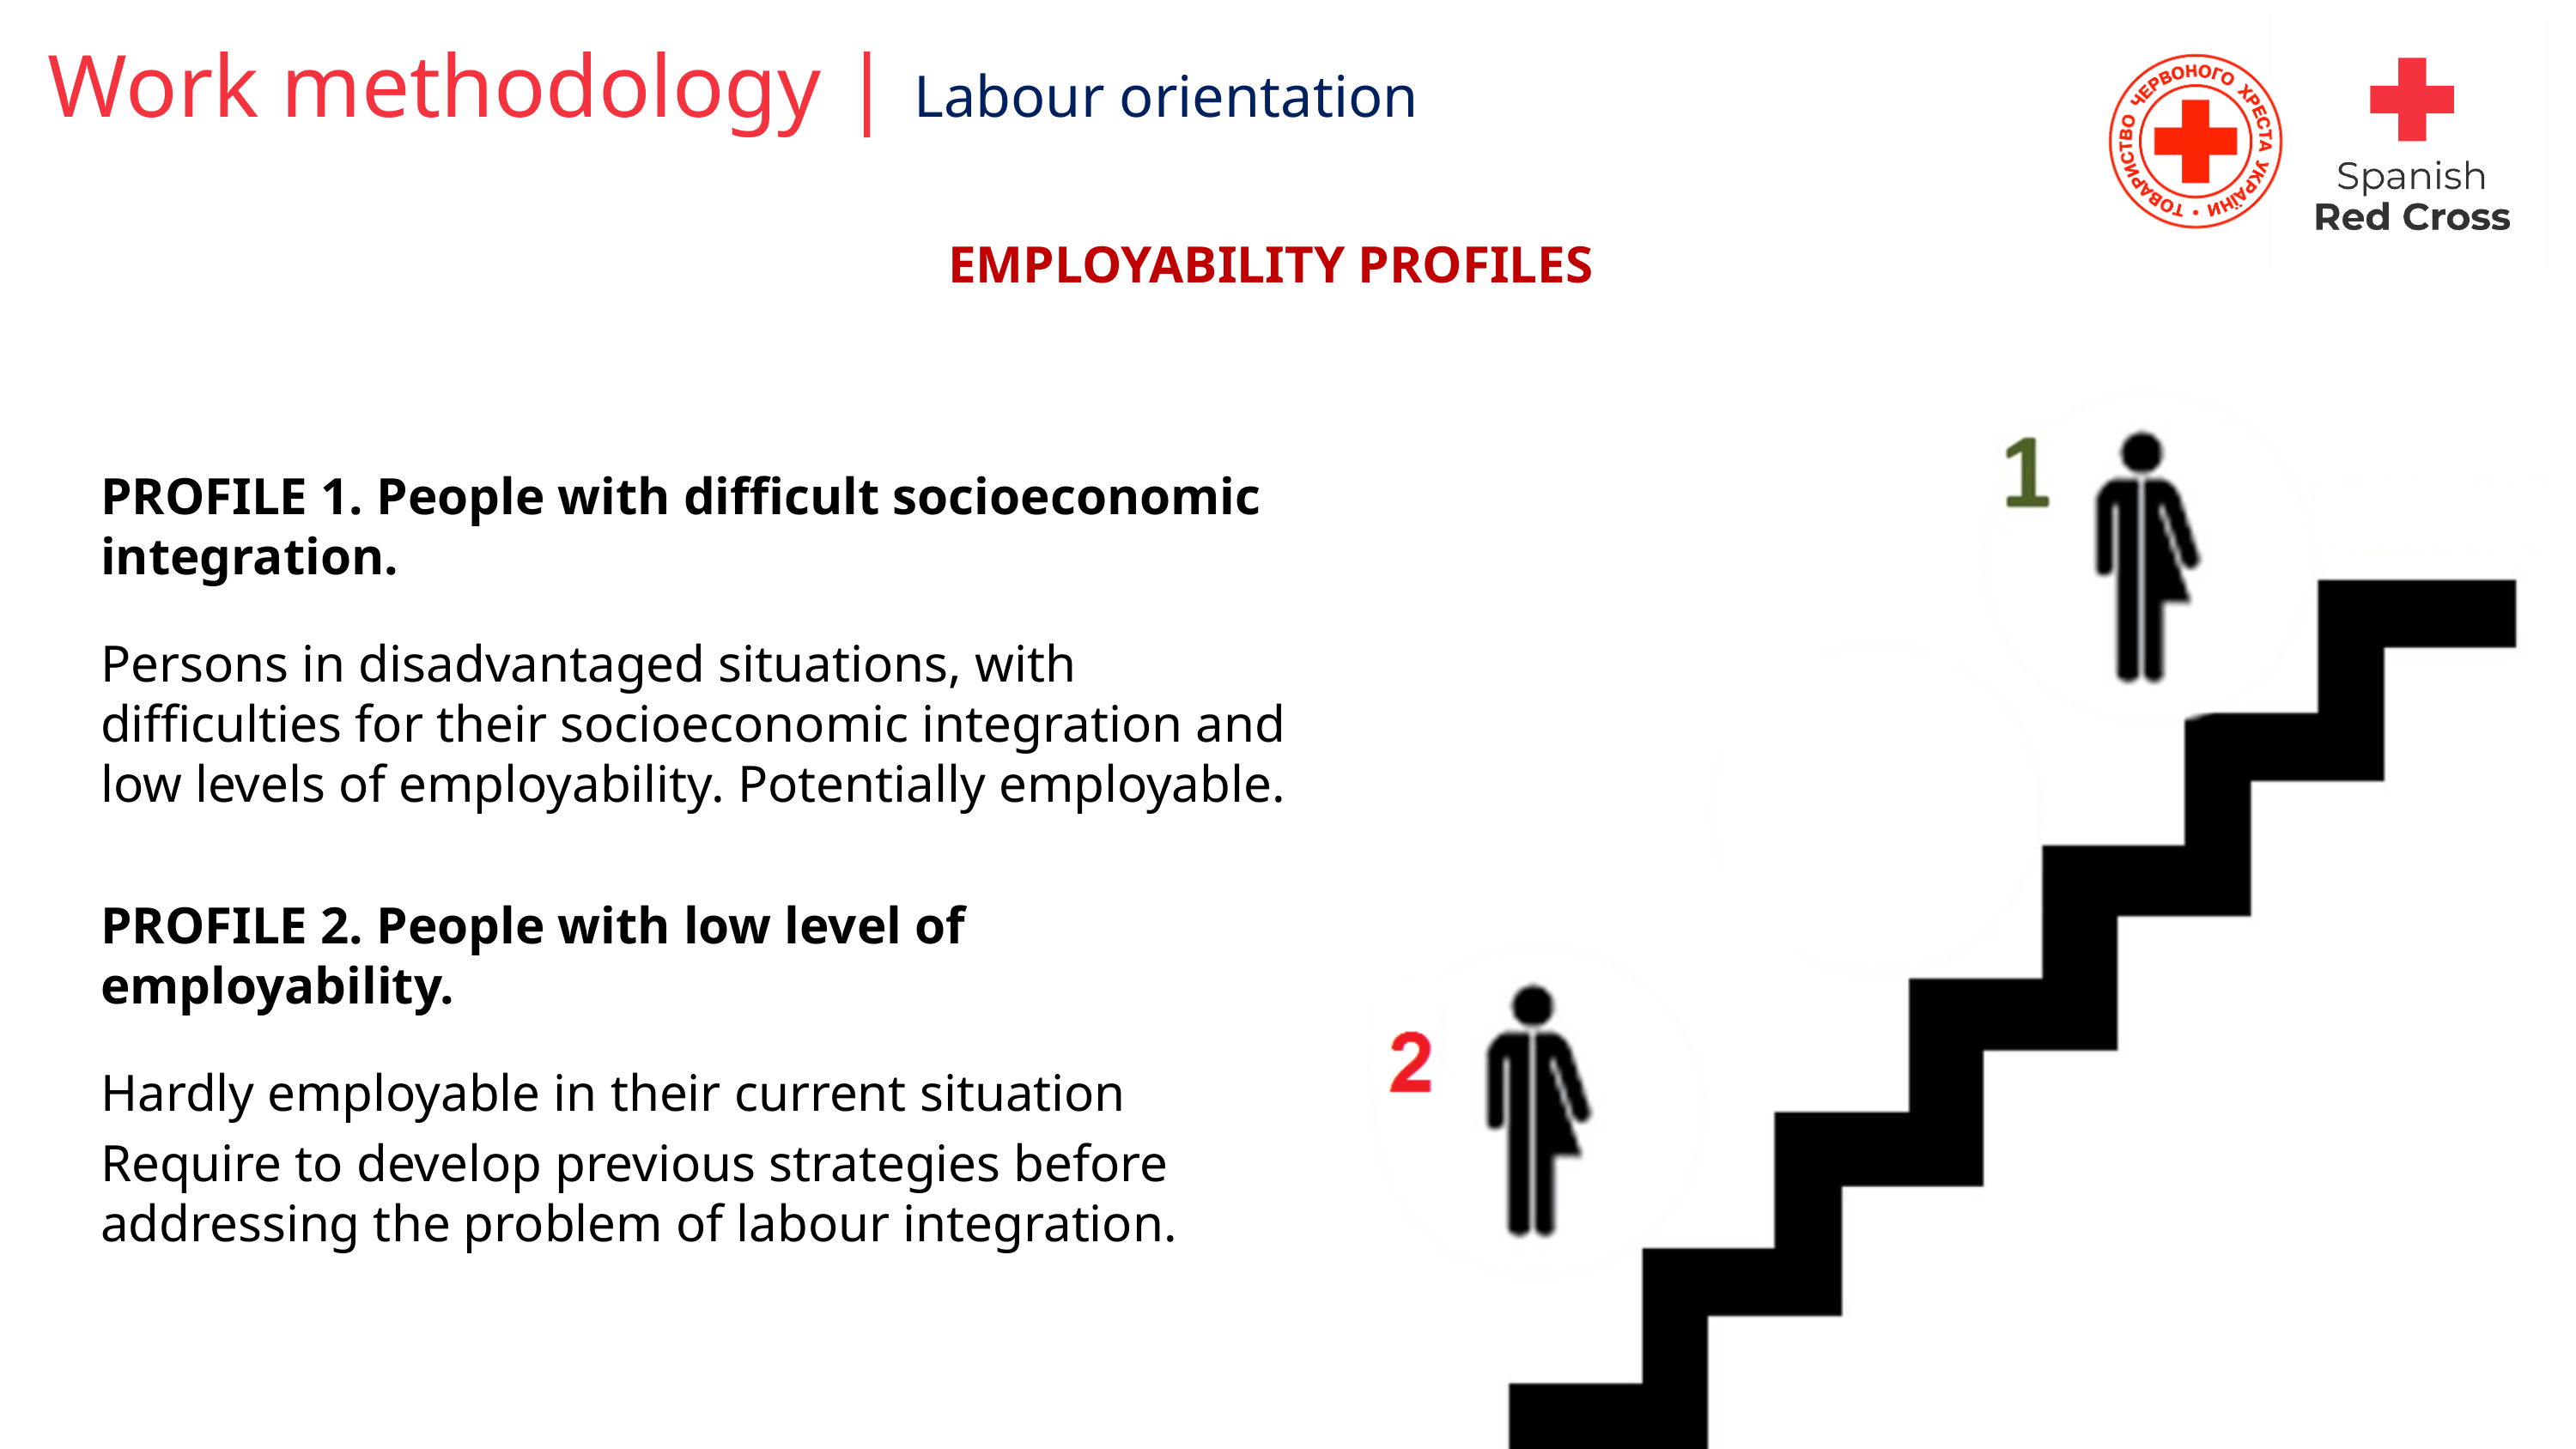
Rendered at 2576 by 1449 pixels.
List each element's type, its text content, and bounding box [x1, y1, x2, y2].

text_box PROFILE 1. People with difficult socioeconomic integration. Persons in disadvantaged situations, with difficulties for their socioeconomic integration and low levels of employability. Potentially employable. PROFILE 2. People with low level of employability. Hardly employable in their current situation Require to develop previous strategies before addressing the problem of labour integration. [88, 458, 1321, 1258]
text_box Work methodology | Labour orientation [41, 24, 1893, 141]
picture [1321, 379, 2573, 1449]
picture [2100, 3, 2547, 281]
text_box EMPLOYABILITY PROFILES [941, 226, 1634, 300]
